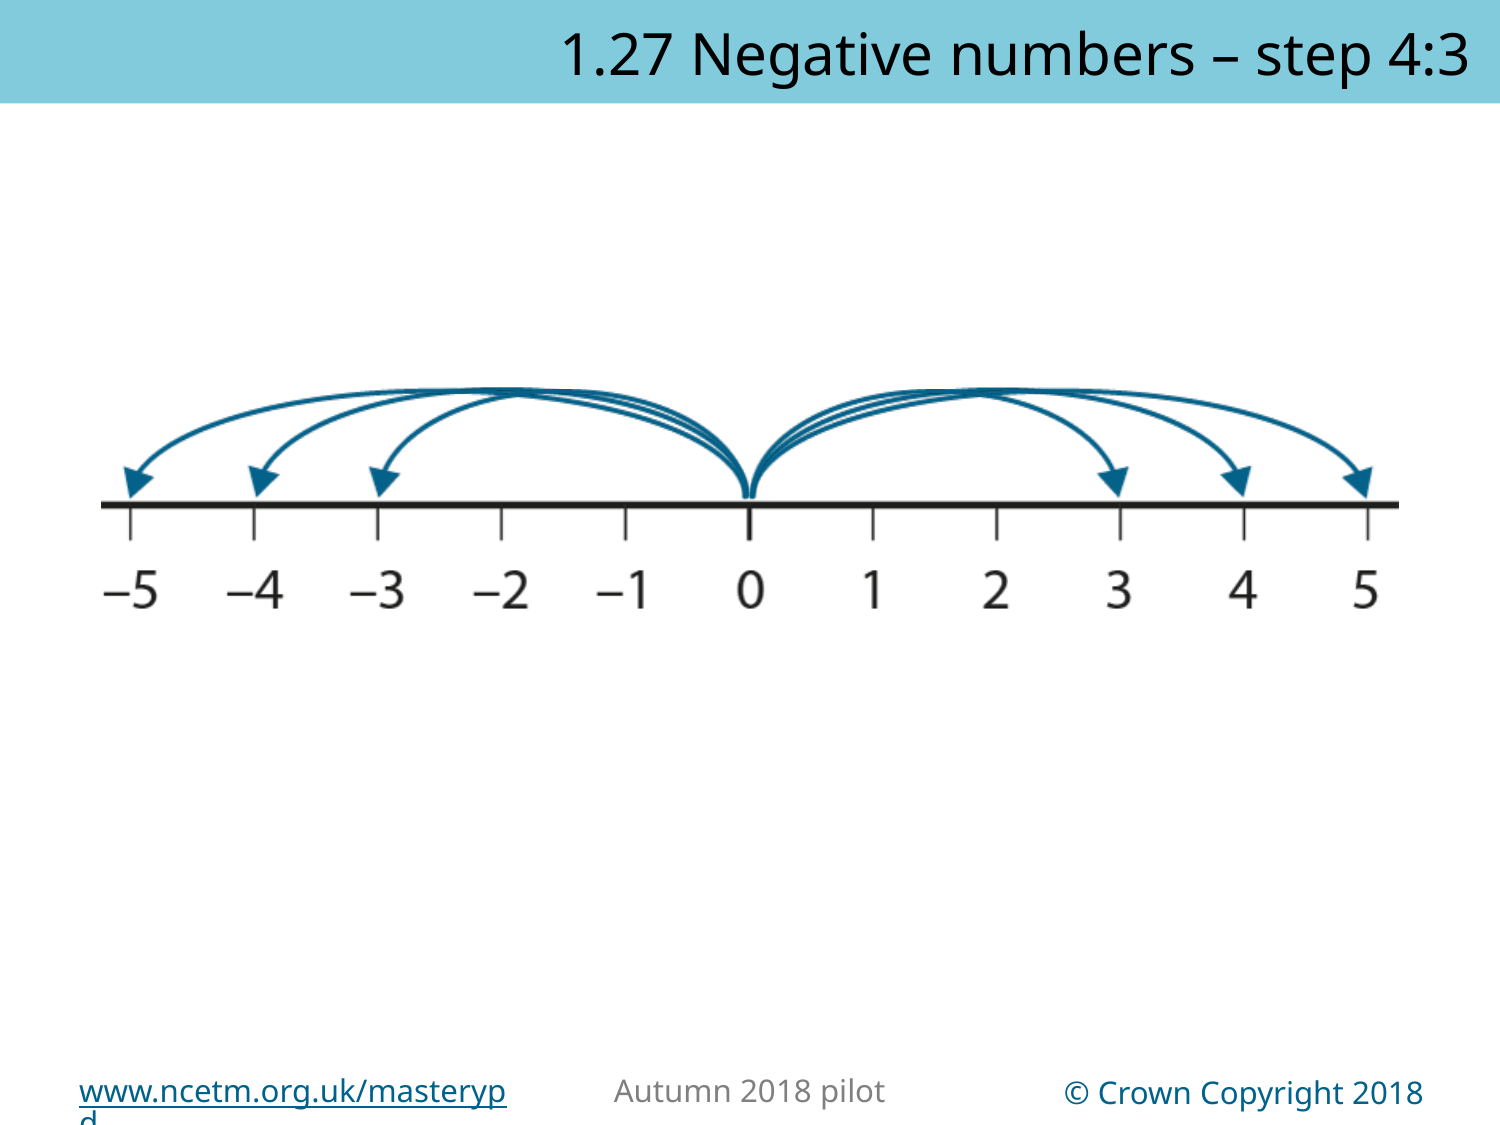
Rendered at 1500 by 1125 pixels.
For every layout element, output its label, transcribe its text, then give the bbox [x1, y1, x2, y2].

list 1.27 Negative numbers – step 4:3 [0, 0, 1500, 104]
picture [96, 372, 1404, 620]
